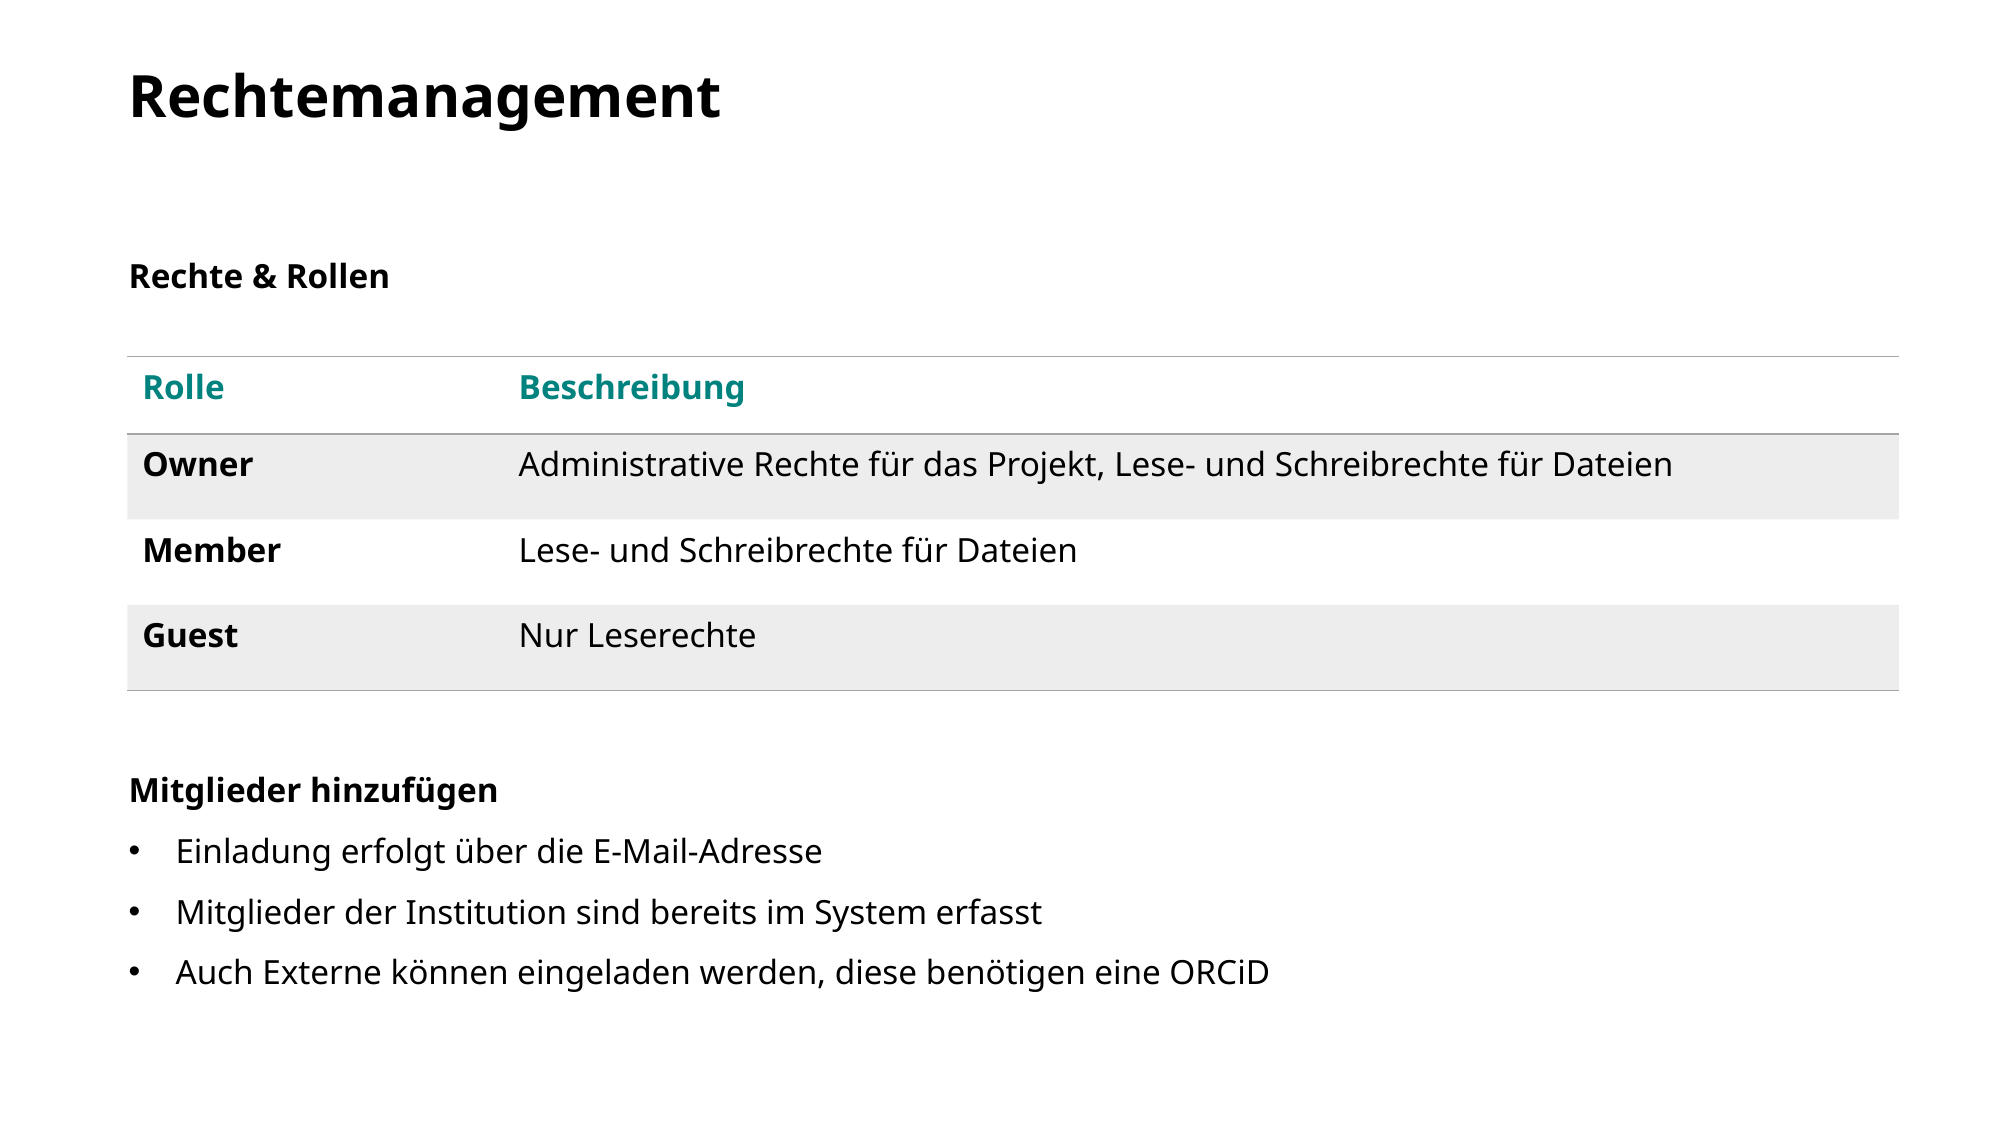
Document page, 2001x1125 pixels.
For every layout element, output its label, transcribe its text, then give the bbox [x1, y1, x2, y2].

table_cell Nur Leserechte [504, 605, 1899, 690]
table_cell Lese- und Schreibrechte für Dateien [504, 519, 1899, 605]
title Rechtemanagement [114, 59, 1886, 148]
table_cell Owner [127, 435, 504, 519]
list Rechte & Rollen [114, 248, 1886, 322]
text_box Mitglieder hinzufügen Einladung erfolgt über die E-Mail-Adresse Mitglieder der Institution sind bereits im System erfasst Auch Externe können eingeladen werden, diese benötigen eine ORCiD [113, 761, 1886, 1047]
table_header Rolle [127, 357, 504, 433]
table_cell Guest [127, 605, 504, 690]
table_cell Member [127, 519, 504, 605]
table_header Beschreibung [504, 357, 1899, 433]
table_cell Administrative Rechte für das Projekt, Lese- und Schreibrechte für Dateien [504, 435, 1899, 519]
